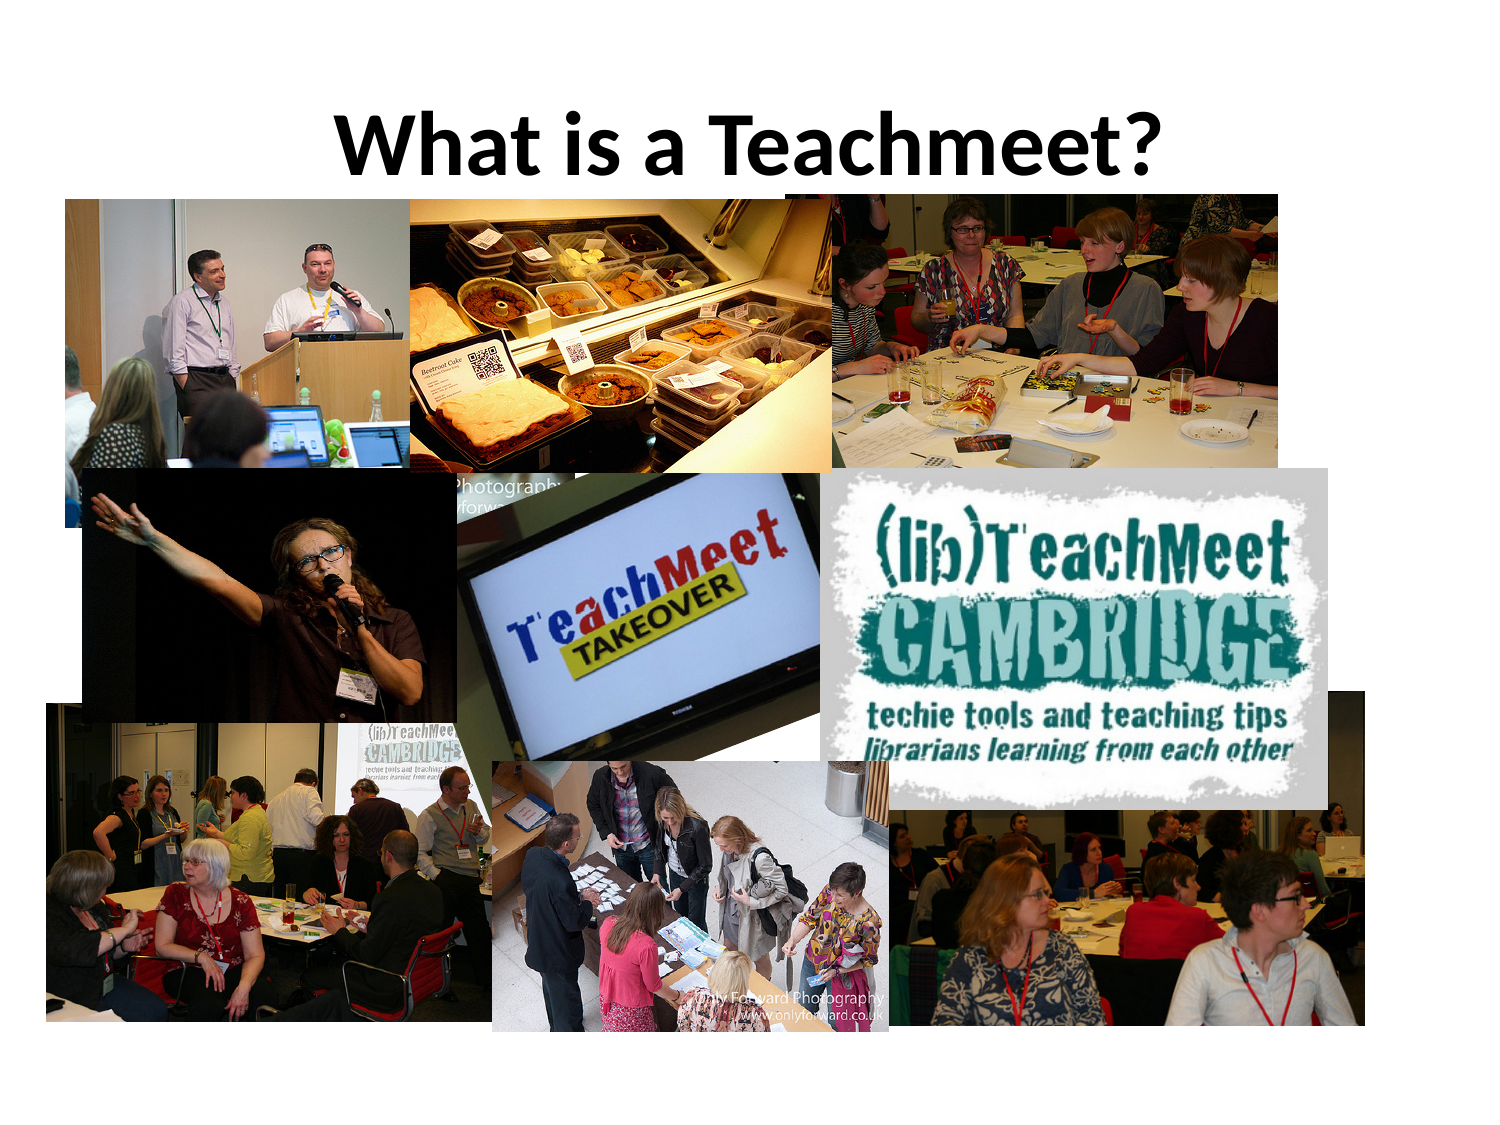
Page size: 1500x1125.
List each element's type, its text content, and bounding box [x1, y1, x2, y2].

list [425, 481, 814, 765]
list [820, 468, 1328, 810]
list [838, 458, 886, 467]
title What is a Teachmeet? [75, 45, 1425, 233]
picture [46, 193, 1365, 1032]
